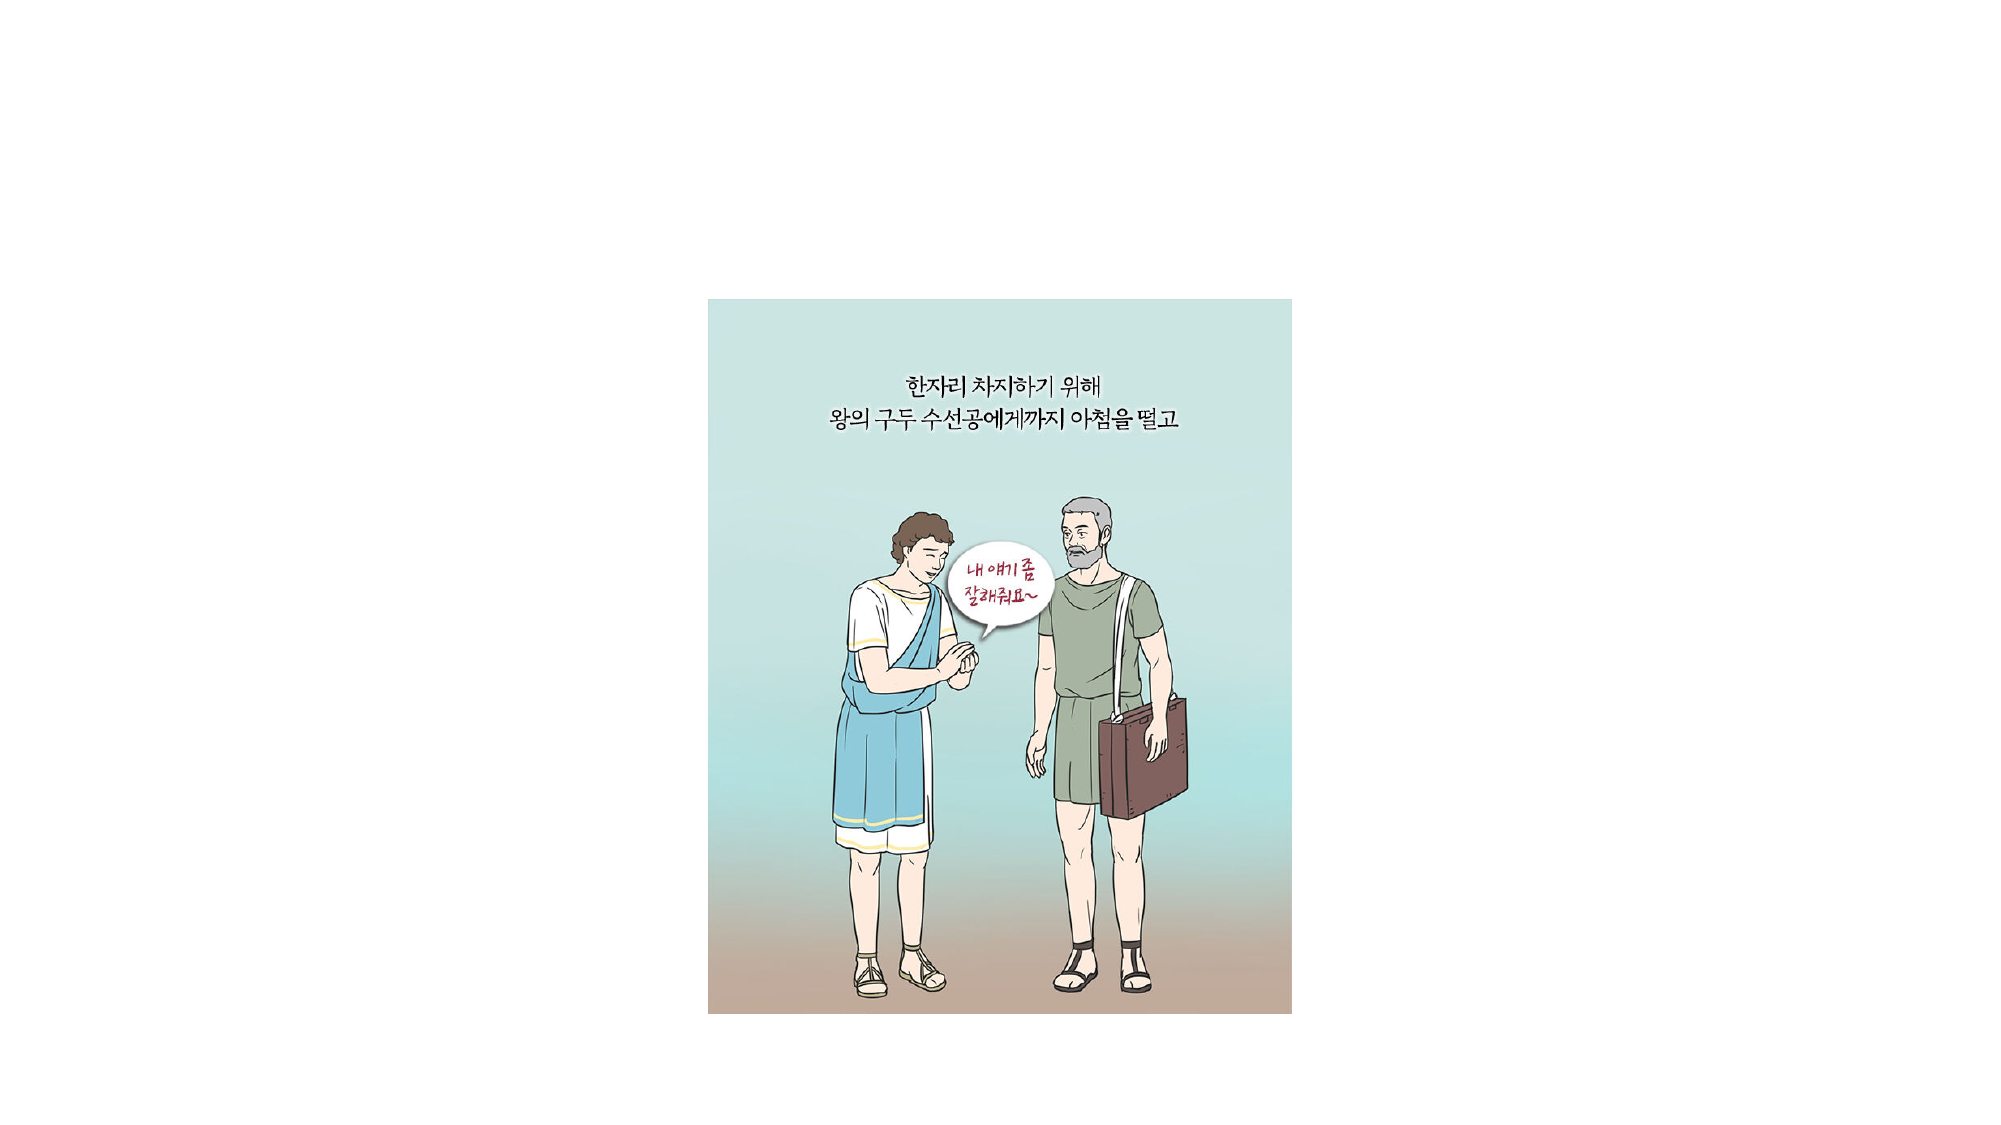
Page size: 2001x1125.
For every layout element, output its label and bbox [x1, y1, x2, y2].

list [707, 299, 1292, 1014]
